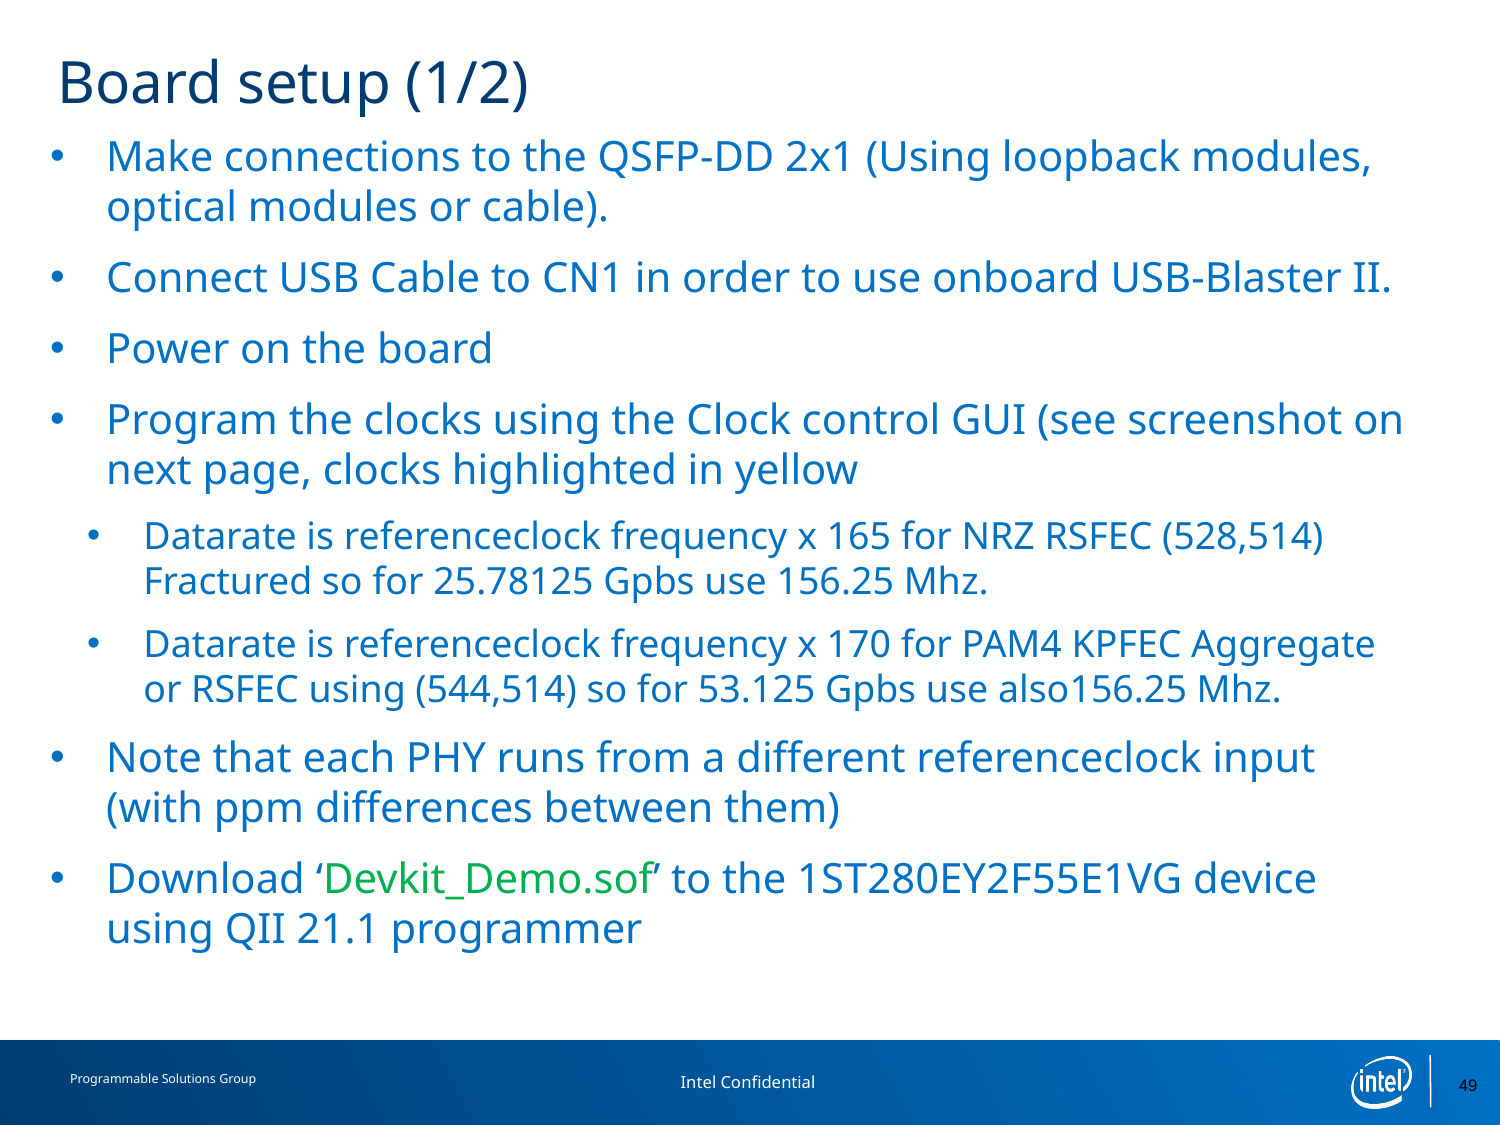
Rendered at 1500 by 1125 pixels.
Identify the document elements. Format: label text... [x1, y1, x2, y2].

slide_number 49 [1127, 1055, 1478, 1116]
list Make connections to the QSFP-DD 2x1 (Using loopback modules, optical modules or cable). Connect USB Cable to CN1 in order to use onboard USB-Blaster II. Power on the board Program the clocks using the Clock control GUI (see screenshot on next page, clocks highlighted in yellow Datarate is referenceclock frequency x 165 for NRZ RSFEC (528,514) Fractured so for 25.78125 Gpbs use 156.25 Mhz. Datarate is referenceclock frequency x 170 for PAM4 KPFEC Aggregate or RSFEC using (544,514) so for 53.125 Gpbs use also156.25 Mhz. Note that each PHY runs from a different referenceclock input (with ppm differences between them) Download ‘Devkit_Demo.sof’ to the 1ST280EY2F55E1VG device using QII 21.1 programmer [50, 130, 1418, 981]
title Board setup (1/2) [57, 44, 1425, 195]
